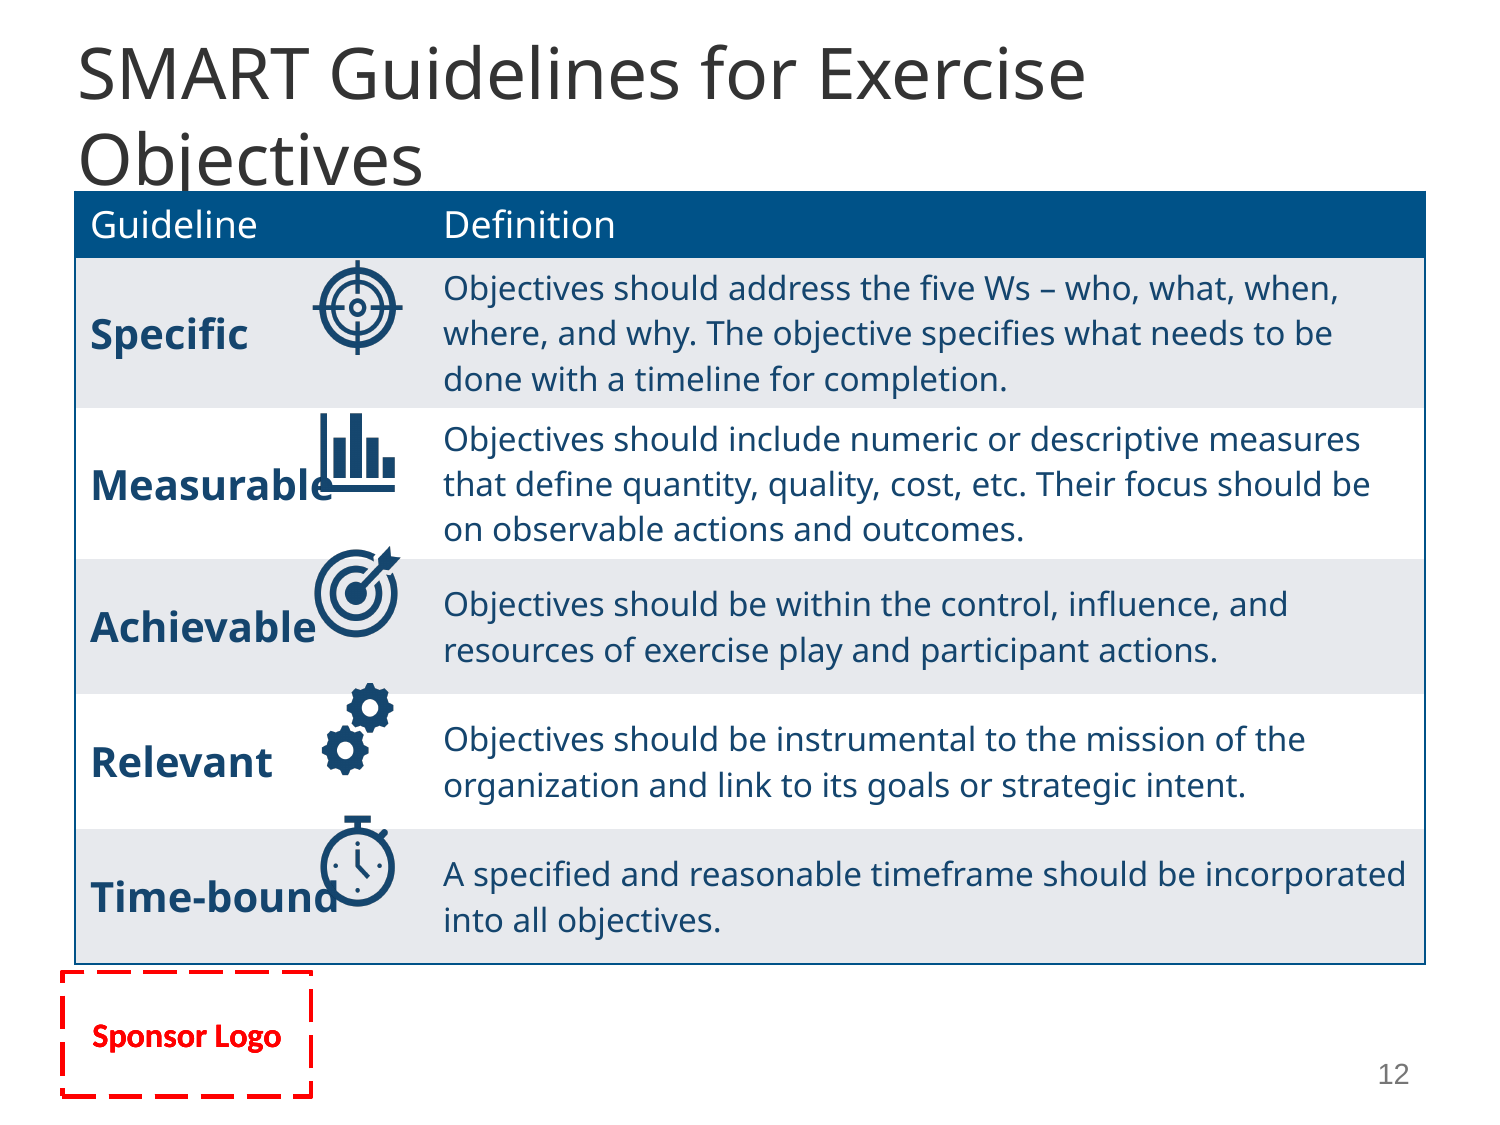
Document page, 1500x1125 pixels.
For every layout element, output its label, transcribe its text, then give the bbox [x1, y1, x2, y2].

table_cell Objectives should be instrumental to the mission of the organization and link to its goals or strategic intent. [428, 694, 1424, 829]
slide_number 12 [1074, 1042, 1425, 1103]
table_cell Relevant [76, 694, 428, 829]
picture [304, 251, 411, 364]
table_cell Time-bound [76, 829, 428, 963]
table_cell Objectives should address the five Ws – who, what, when, where, and why. The objective specifies what needs to be done with a timeline for completion. [428, 258, 1424, 408]
table_cell Objectives should include numeric or descriptive measures that define quantity, quality, cost, etc. Their focus should be on observable actions and outcomes. [428, 408, 1424, 559]
table_cell Measurable [76, 408, 428, 559]
table_cell Objectives should be within the control, influence, and resources of exercise play and participant actions. [428, 559, 1424, 694]
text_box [62, 971, 312, 1097]
table_cell A specified and reasonable timeframe should be incorporated into all objectives. [428, 829, 1424, 963]
title SMART Guidelines for Exercise Objectives [62, 20, 1413, 208]
picture [304, 535, 411, 648]
table_cell Achievable [76, 559, 428, 694]
picture [304, 396, 411, 509]
picture [304, 673, 411, 785]
table_header Definition [429, 192, 1424, 257]
table_header Guideline [76, 192, 427, 257]
table_cell Specific [76, 258, 428, 408]
picture [304, 805, 411, 917]
